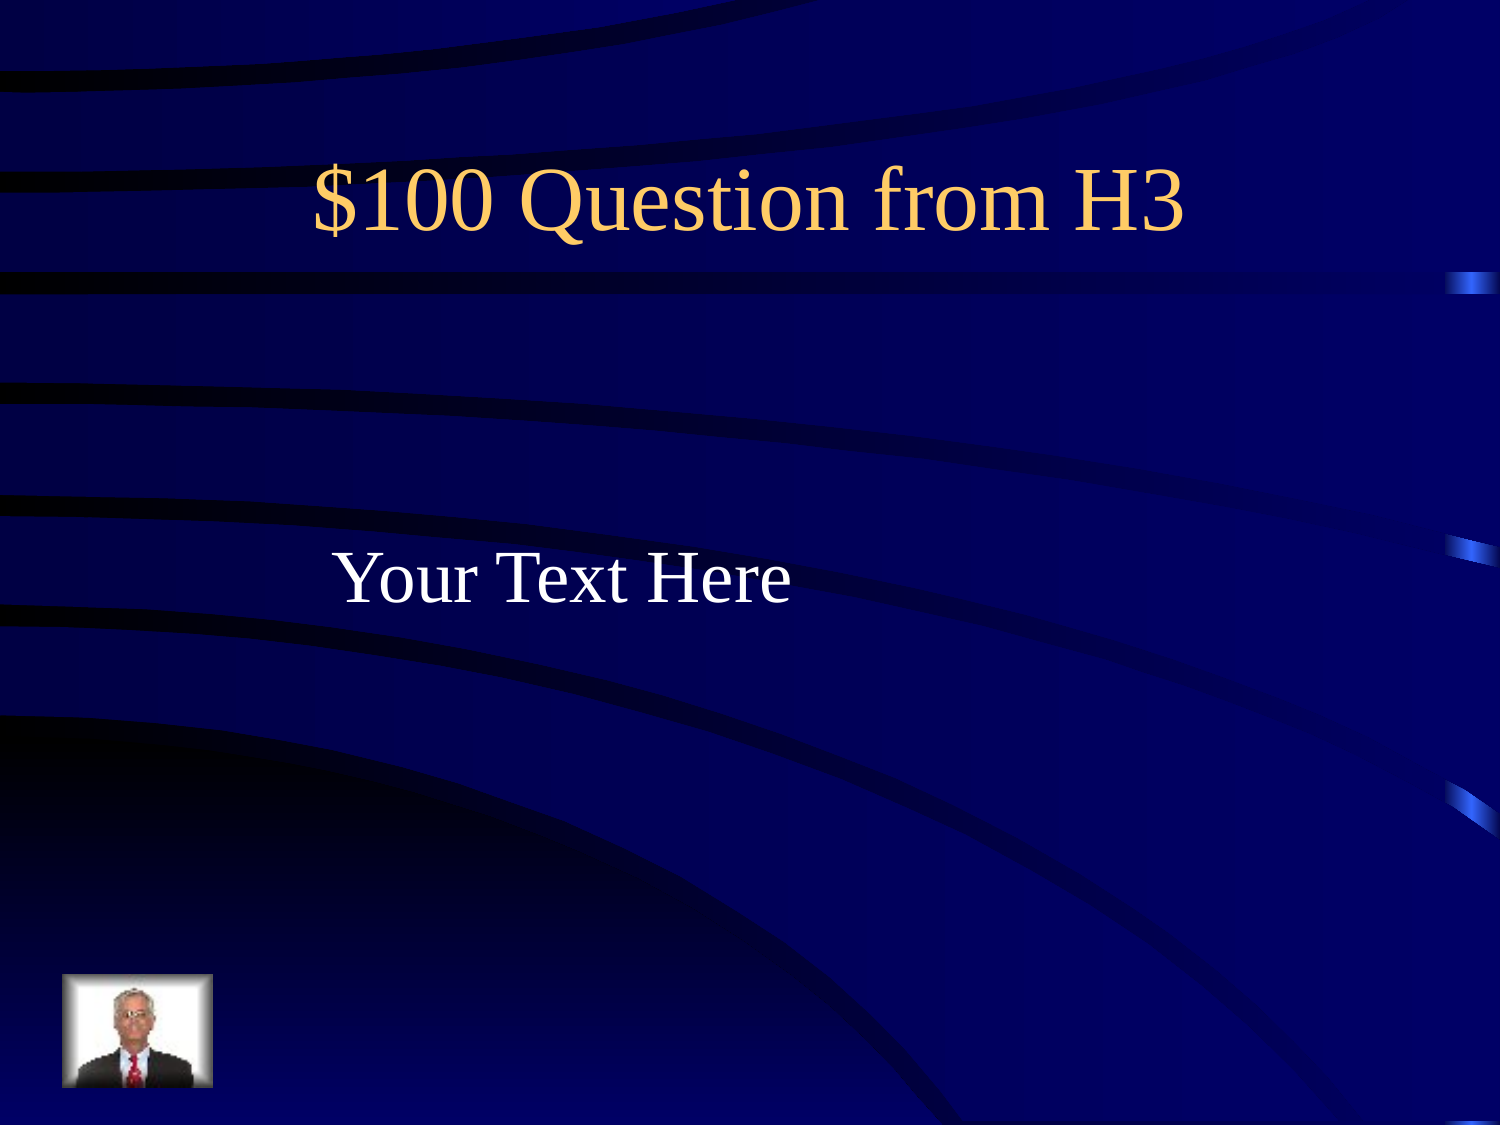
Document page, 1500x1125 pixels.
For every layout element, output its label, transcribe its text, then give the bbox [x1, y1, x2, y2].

picture [62, 974, 213, 1088]
text_box Your Text Here [317, 519, 808, 625]
title $100 Question from H3 [112, 99, 1388, 288]
